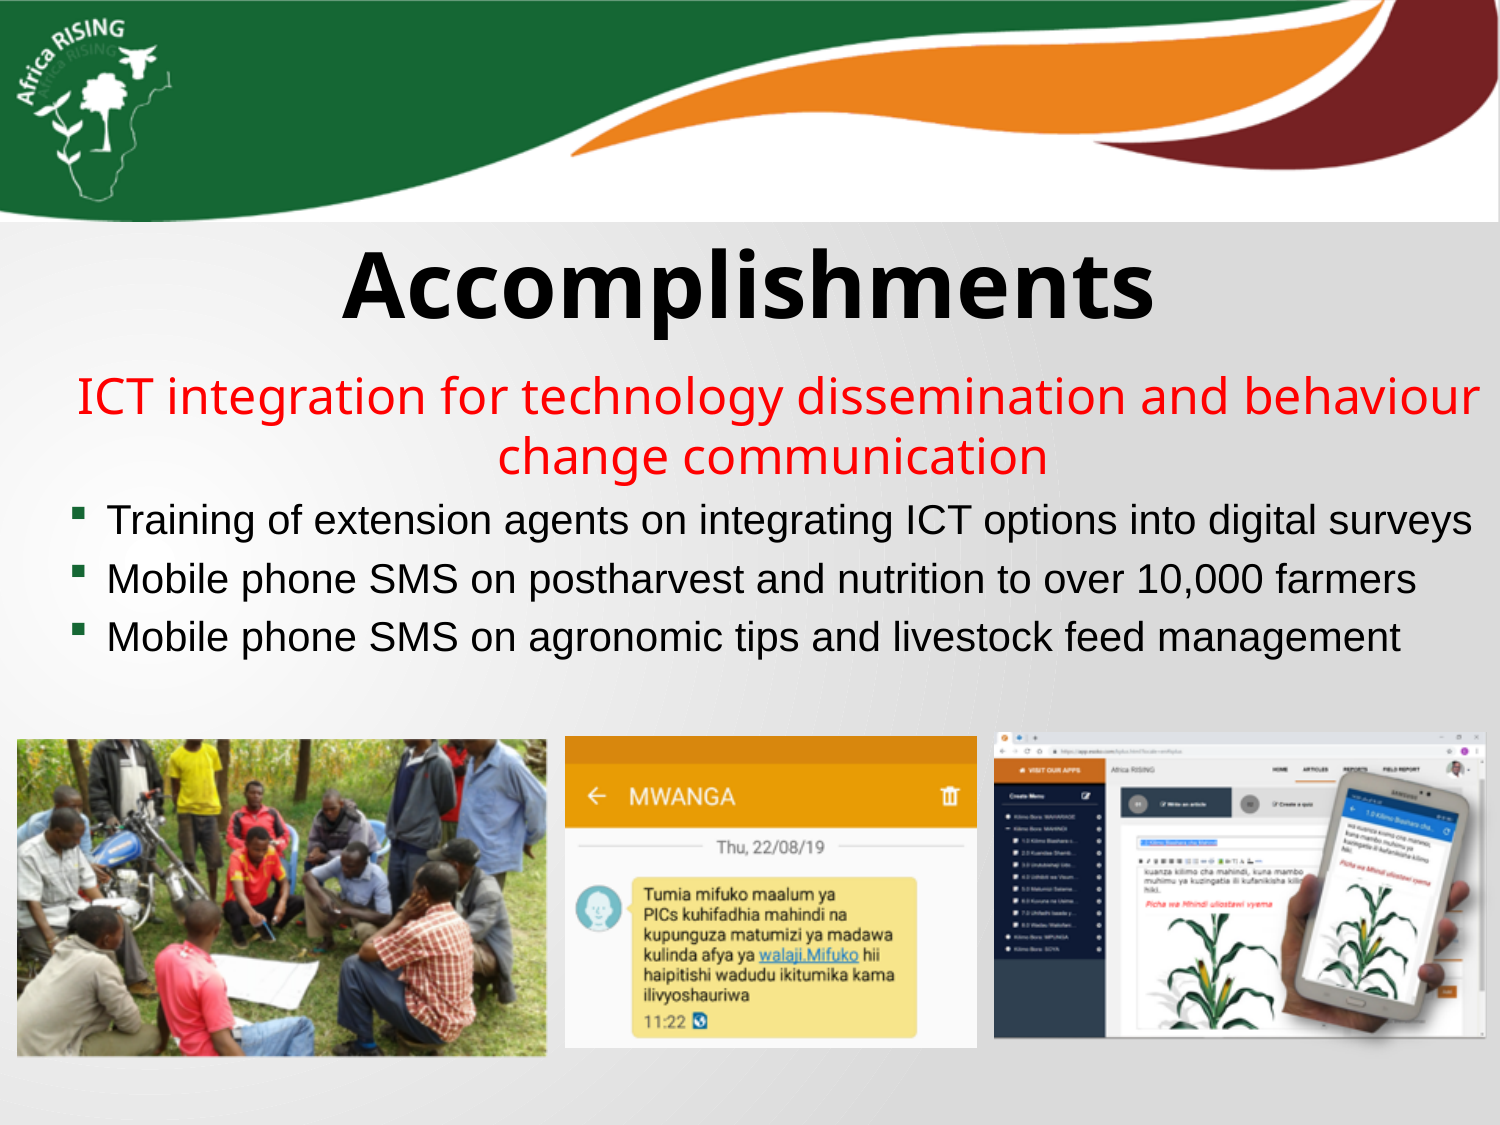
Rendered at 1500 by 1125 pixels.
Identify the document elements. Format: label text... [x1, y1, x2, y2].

picture [0, 0, 1499, 219]
list ICT integration for technology dissemination and behaviour change communication Training of extension agents on integrating ICT options into digital surveys Mobile phone SMS on postharvest and nutrition to over 10,000 farmers Mobile phone SMS on agronomic tips and livestock feed management [35, 358, 1500, 708]
picture [564, 736, 977, 1049]
picture [993, 731, 1500, 1080]
picture [17, 739, 548, 1059]
text_box Accomplishments [0, 219, 1500, 358]
